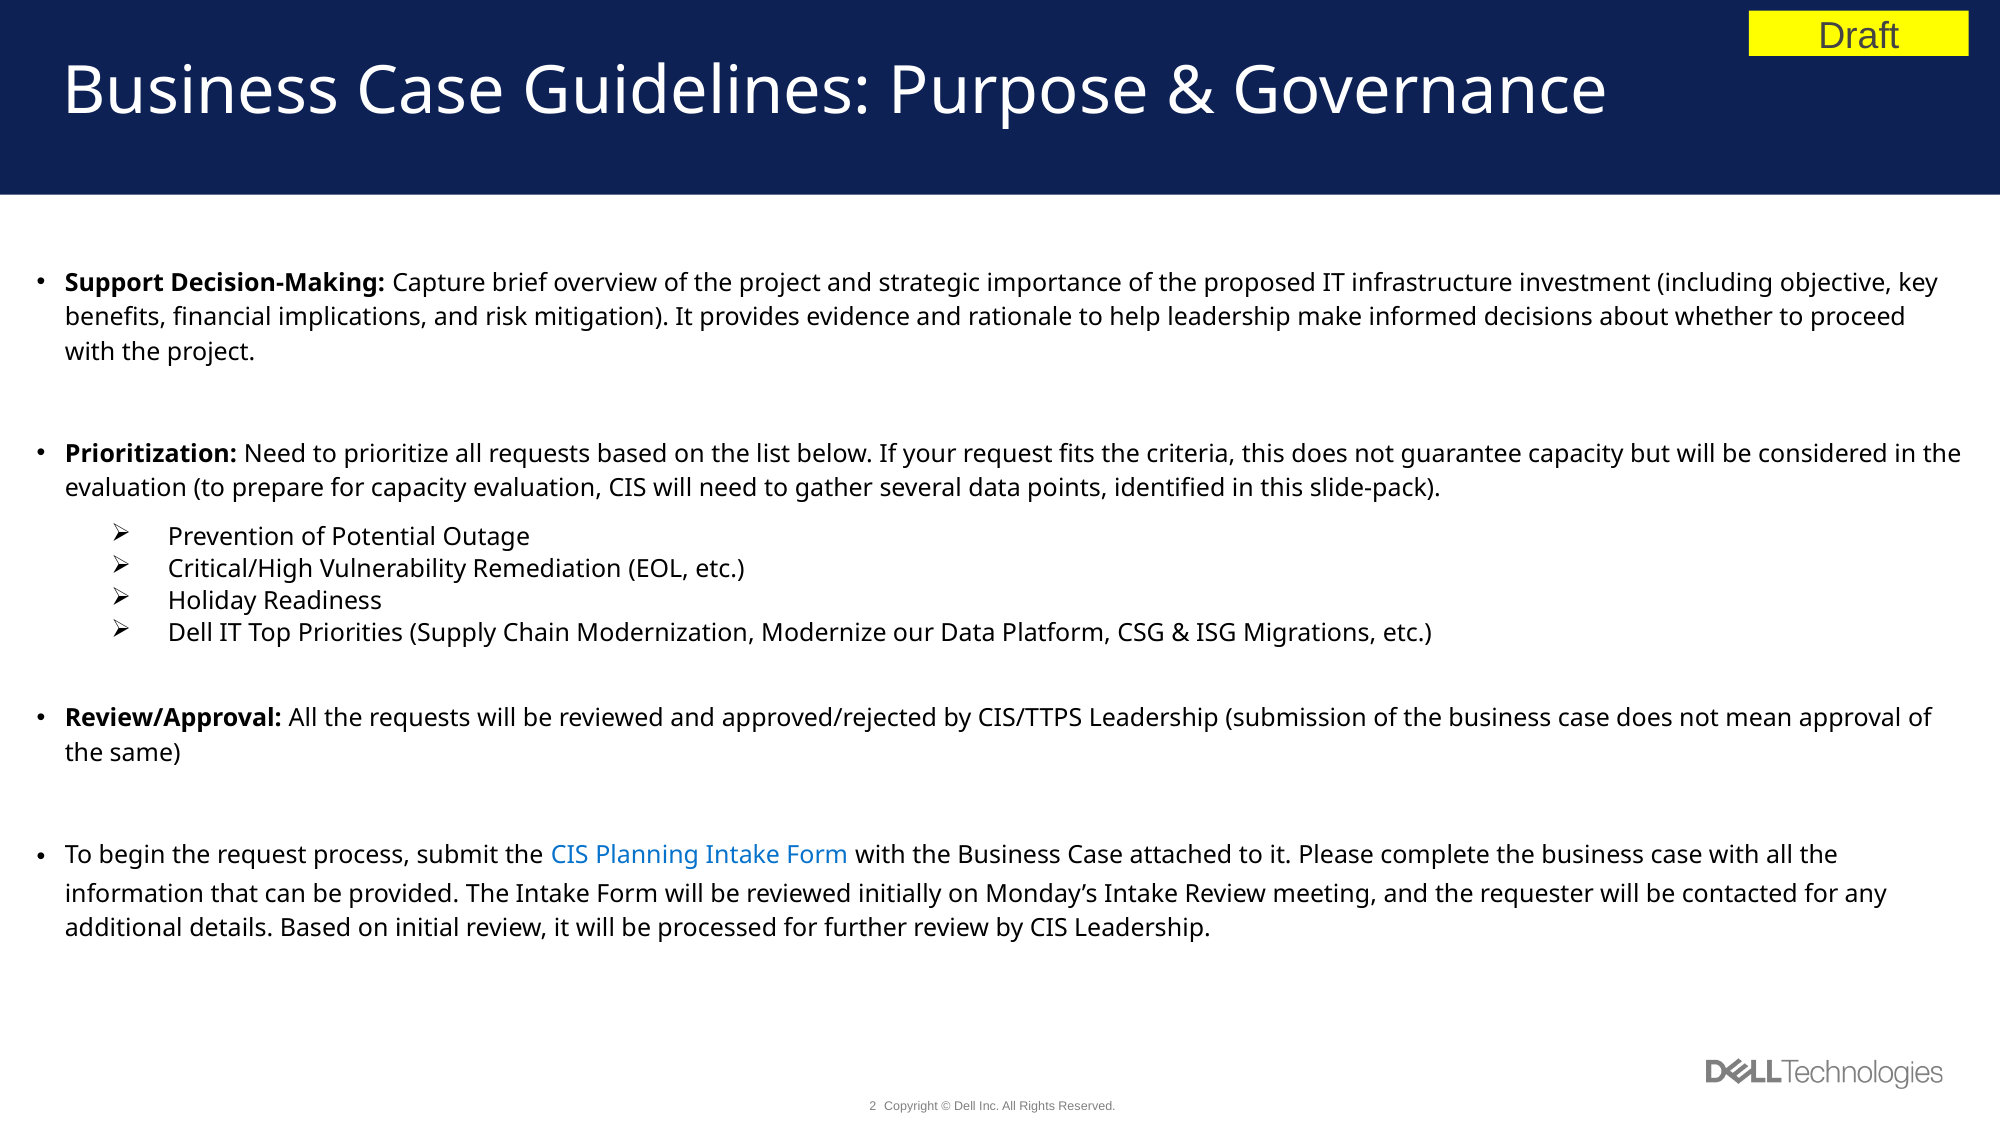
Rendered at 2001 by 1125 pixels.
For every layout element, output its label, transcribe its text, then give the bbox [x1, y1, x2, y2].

text_box [0, 0, 2000, 196]
text_box Draft [1748, 10, 1969, 56]
picture [1706, 1058, 1943, 1089]
title Business Case Guidelines: Purpose & Governance [62, 56, 1938, 129]
text_box Support Decision-Making: Capture brief overview of the project and strategic importance of the proposed IT infrastructure investment (including objective, key benefits, financial implications, and risk mitigation). It provides evidence and rationale to help leadership make informed decisions about whether to proceed with the project. Prioritization: Need to prioritize all requests based on the list below. If your request fits the criteria, this does not guarantee capacity but will be considered in the evaluation (to prepare for capacity evaluation, CIS will need to gather several data points, identified in this slide-pack). Prevention of Potential Outage Critical/High Vulnerability Remediation (EOL, etc.) Holiday Readiness Dell IT Top Priorities (Supply Chain Modernization, Modernize our Data Platform, CSG & ISG Migrations, etc.) Review/Approval: All the requests will be reviewed and approved/rejected by CIS/TTPS Leadership (submission of the business case does not mean approval of the same) To begin the request process, submit the CIS Planning Intake Form with the Business Case attached to it. Please complete the business case with all the information that can be provided. The Intake Form will be reviewed initially on Monday’s Intake Review meeting, and the requester will be contacted for any additional details. Based on initial review, it will be processed for further review by CIS Leadership. [21, 207, 1981, 1052]
